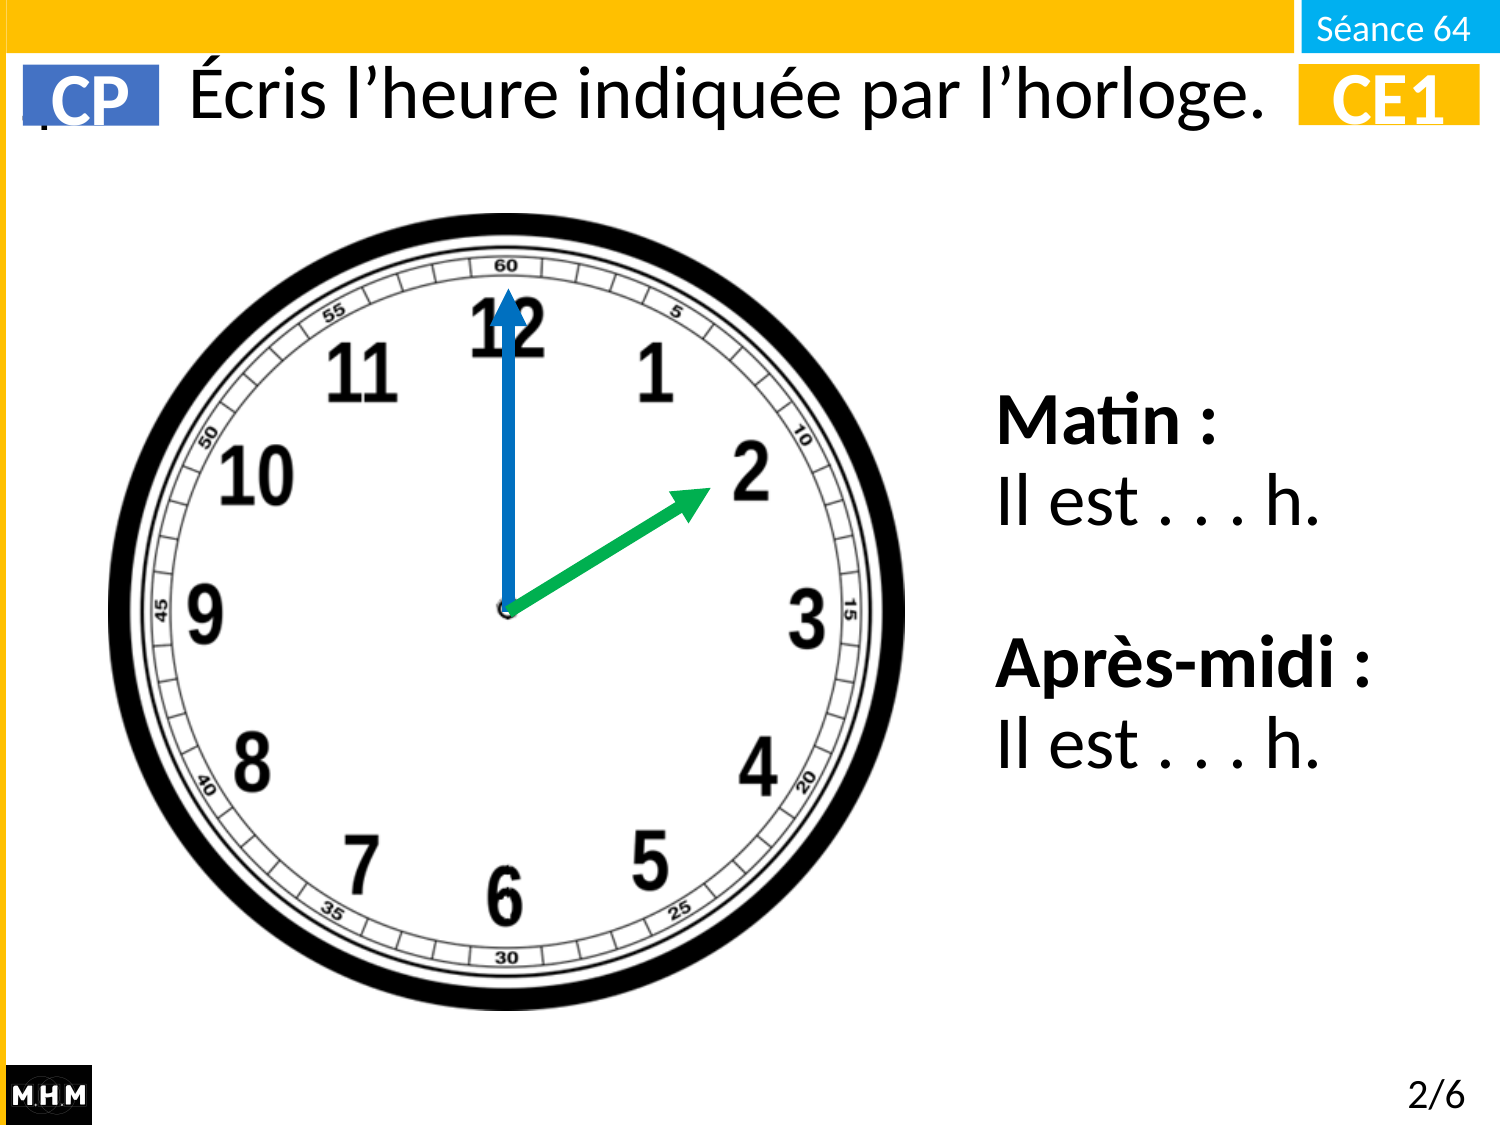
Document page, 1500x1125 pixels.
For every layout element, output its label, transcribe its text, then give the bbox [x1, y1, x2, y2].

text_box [508, 487, 711, 613]
text_box Matin : Il est . . . h. Après-midi : Il est . . . h. [980, 301, 1500, 863]
picture [6, 1065, 92, 1125]
list 2/6 [1373, 1064, 1500, 1125]
text_box CE1 [1298, 63, 1481, 126]
text_box CP [22, 64, 160, 127]
picture [108, 213, 905, 1011]
title Écris l’heure indiquée par l’horloge. [173, 45, 1468, 145]
